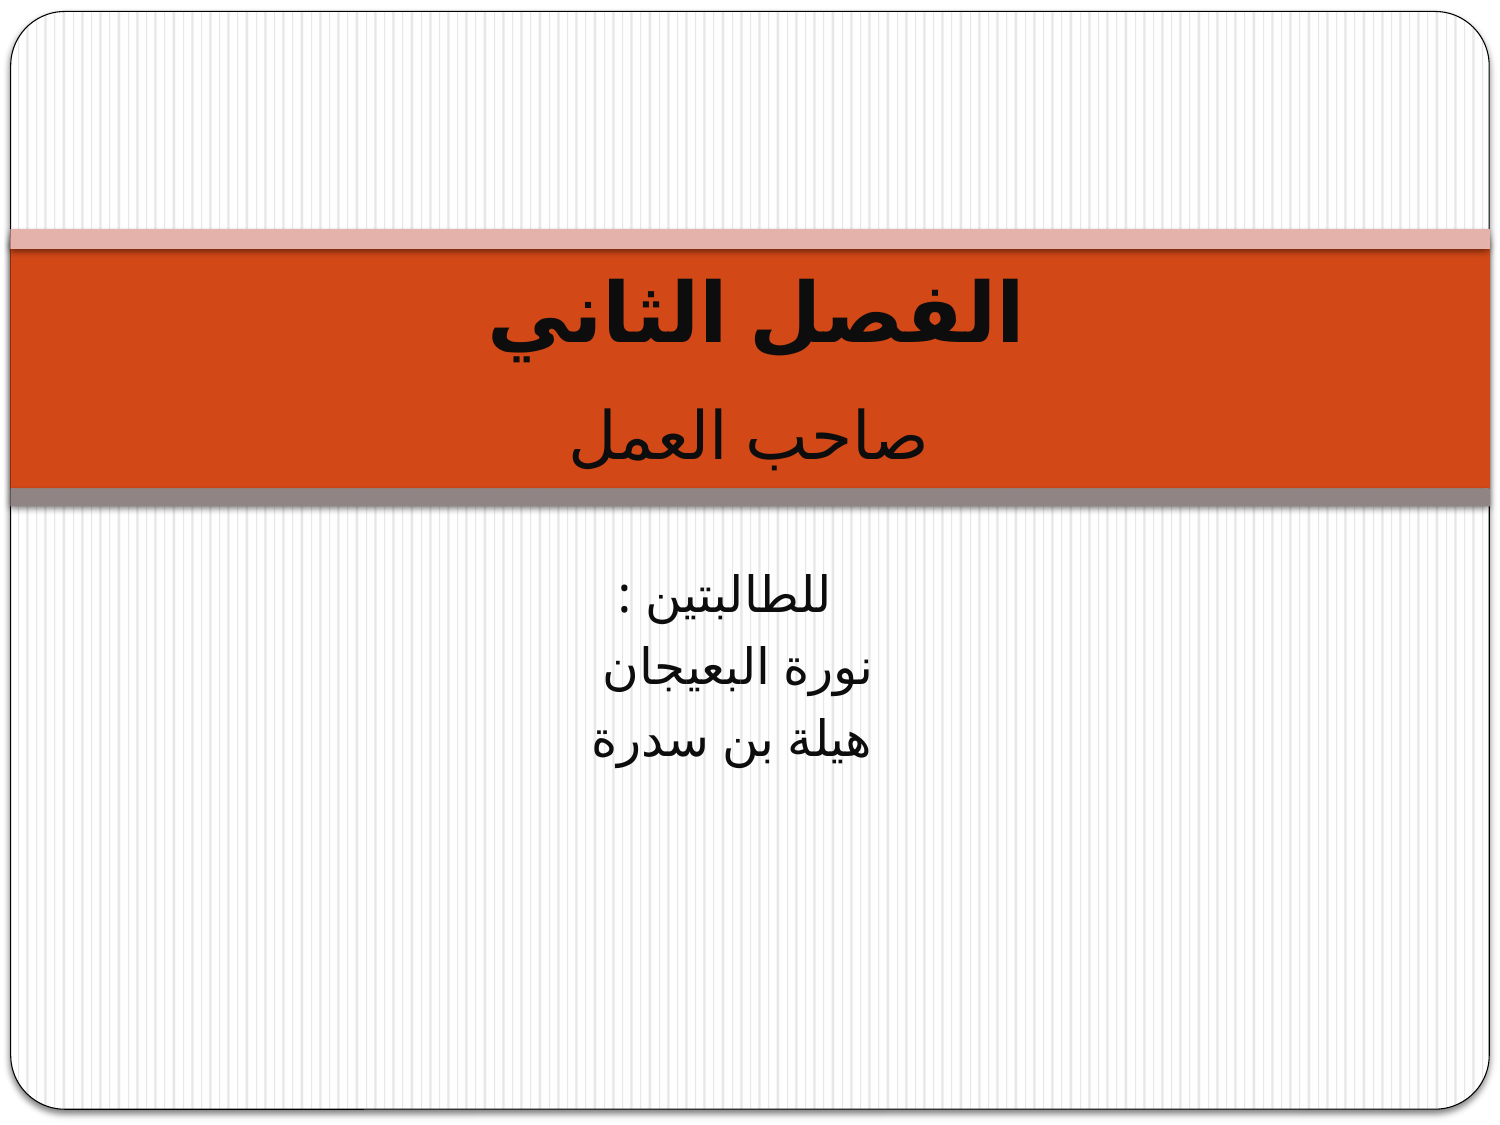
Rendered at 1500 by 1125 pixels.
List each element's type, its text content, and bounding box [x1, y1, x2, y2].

title الفصل الثاني [183, 231, 1308, 395]
subtitle صاحب العمل للطالبتين : نورة البعيجان هيلة بن سدرة [206, 395, 1257, 906]
